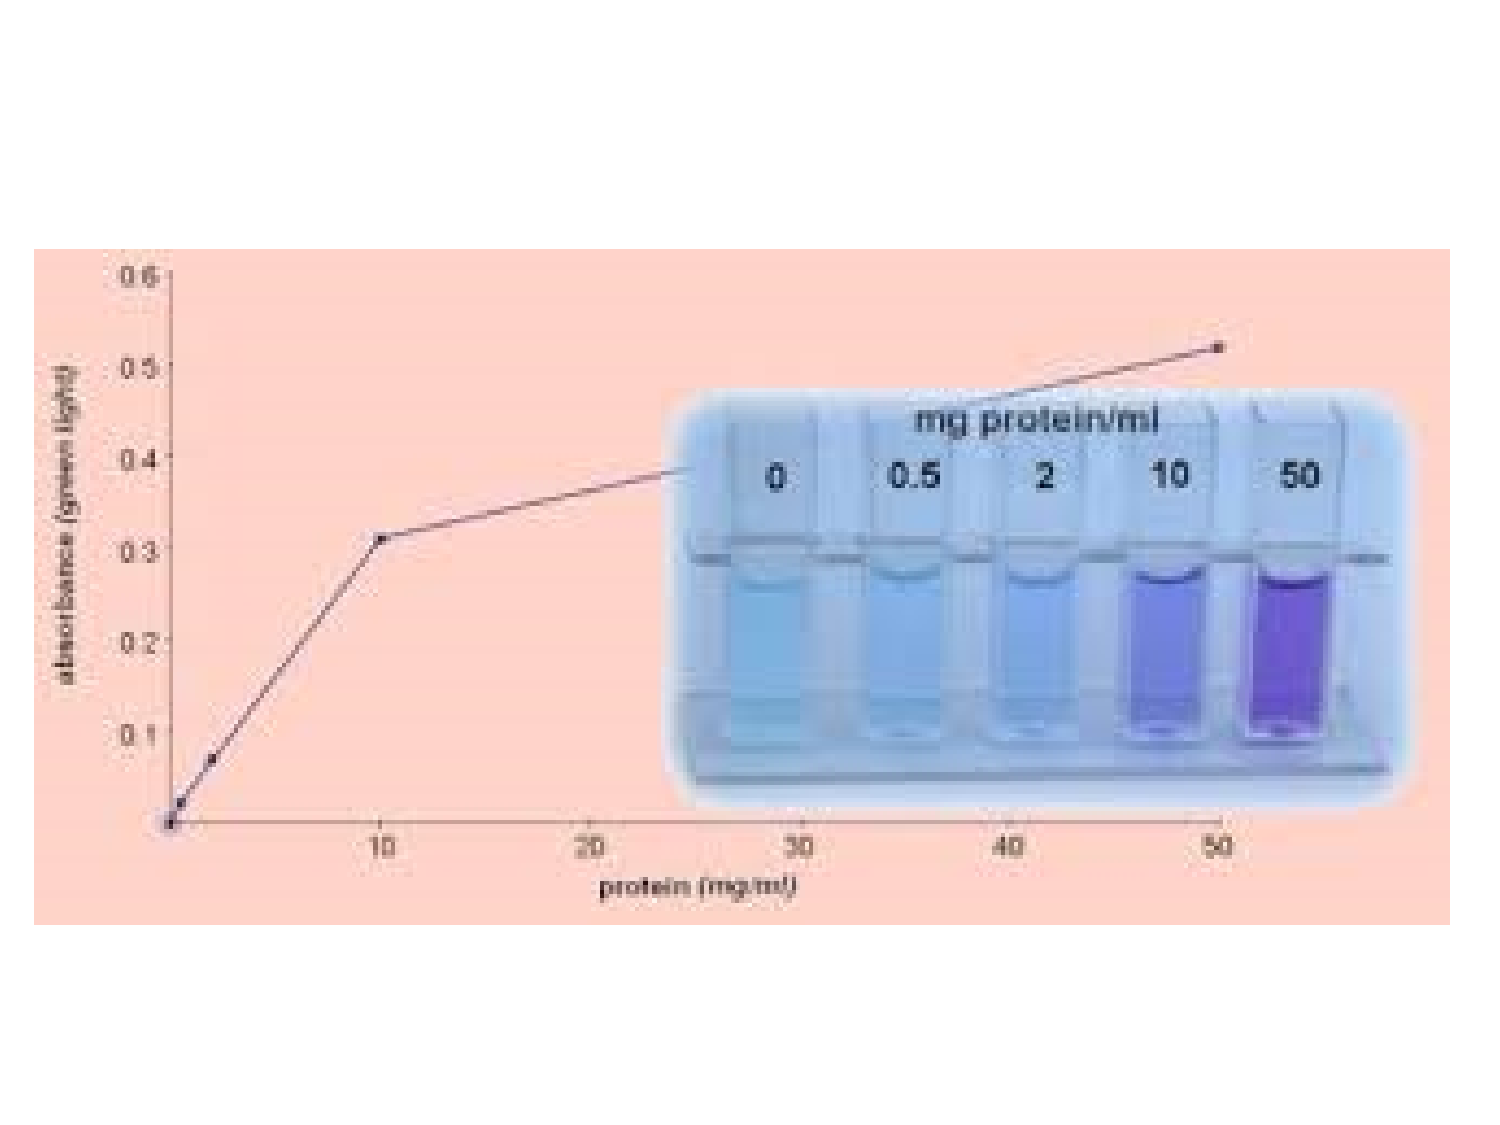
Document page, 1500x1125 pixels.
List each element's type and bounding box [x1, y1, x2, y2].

list [34, 249, 1451, 926]
